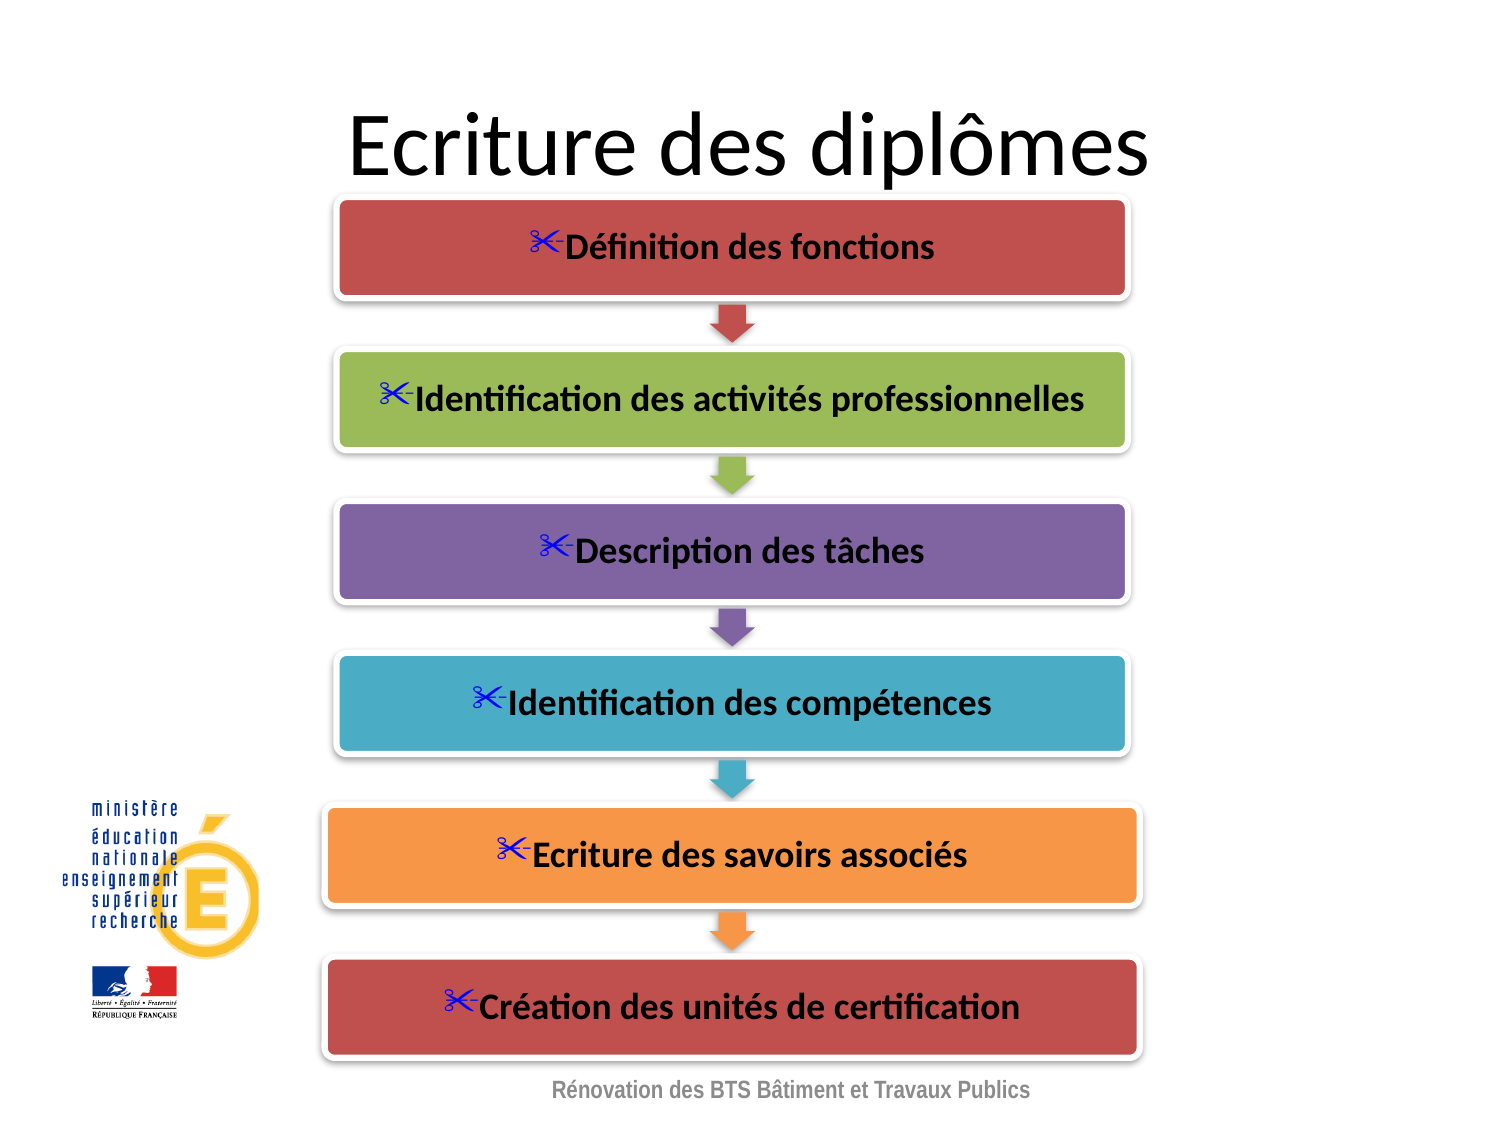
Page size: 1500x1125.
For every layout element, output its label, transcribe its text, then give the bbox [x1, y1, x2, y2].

title Ecriture des diplômes [74, 44, 1426, 198]
footer Rénovation des BTS Bâtiment et Travaux Publics [501, 1066, 1083, 1119]
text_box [41, 195, 1424, 1059]
